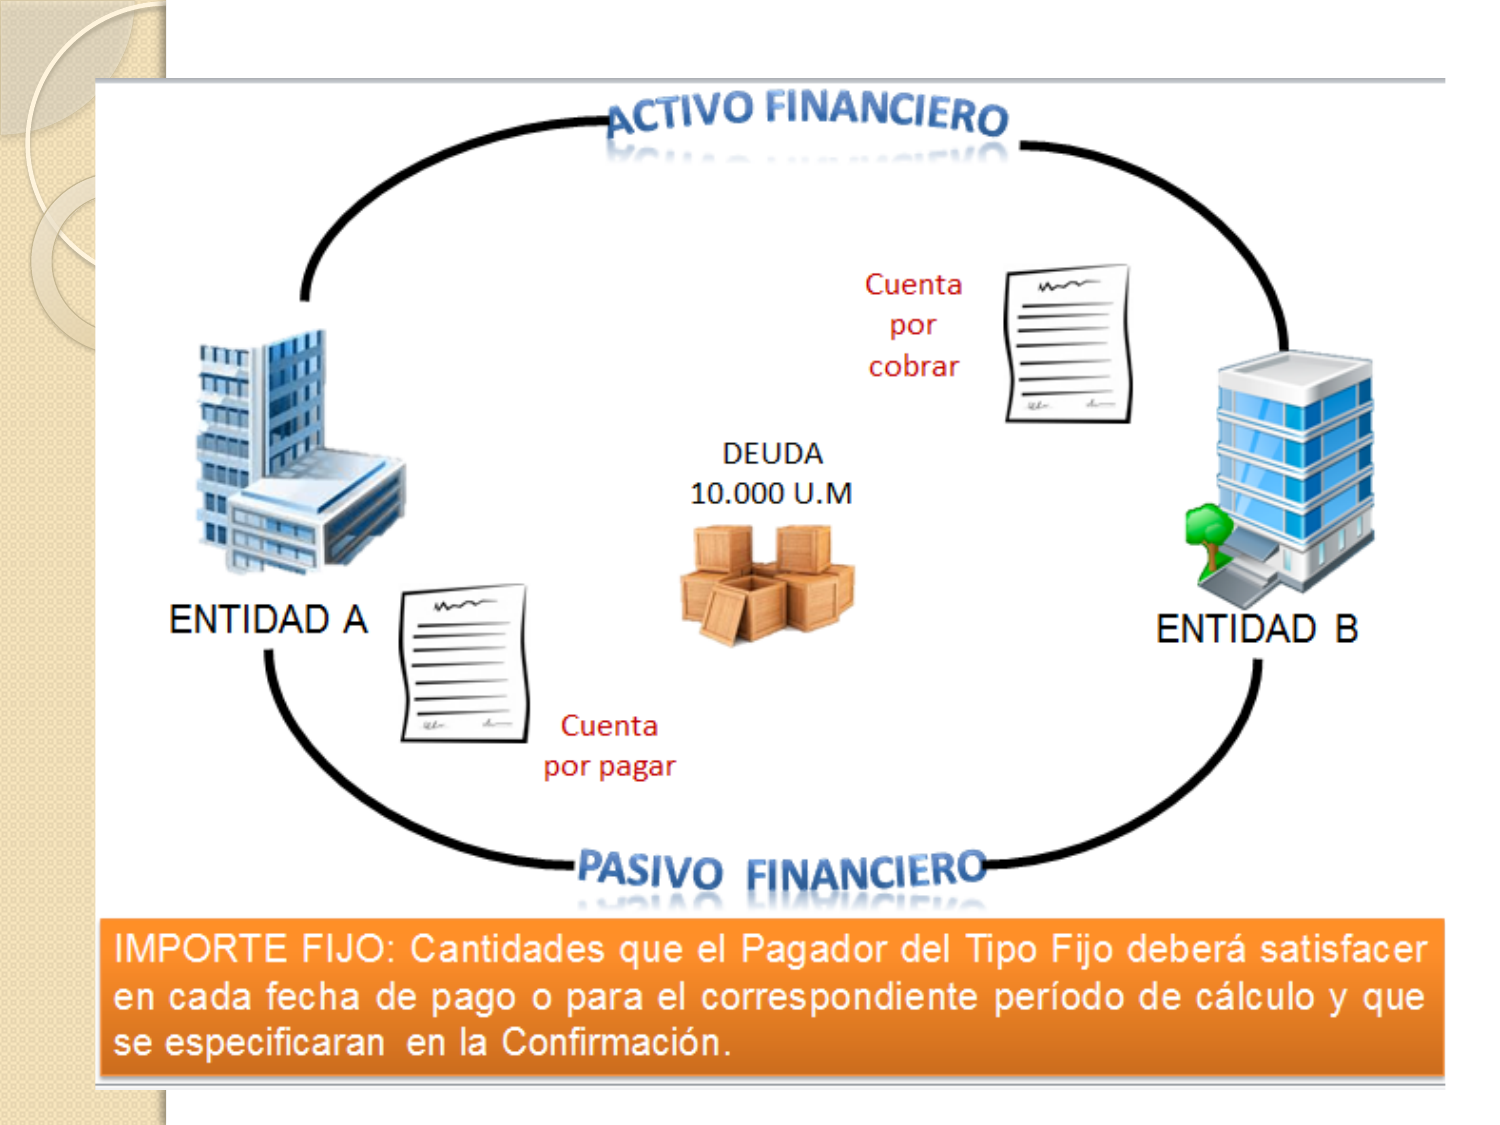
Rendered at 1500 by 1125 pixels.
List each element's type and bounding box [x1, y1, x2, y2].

picture [94, 77, 1446, 1090]
